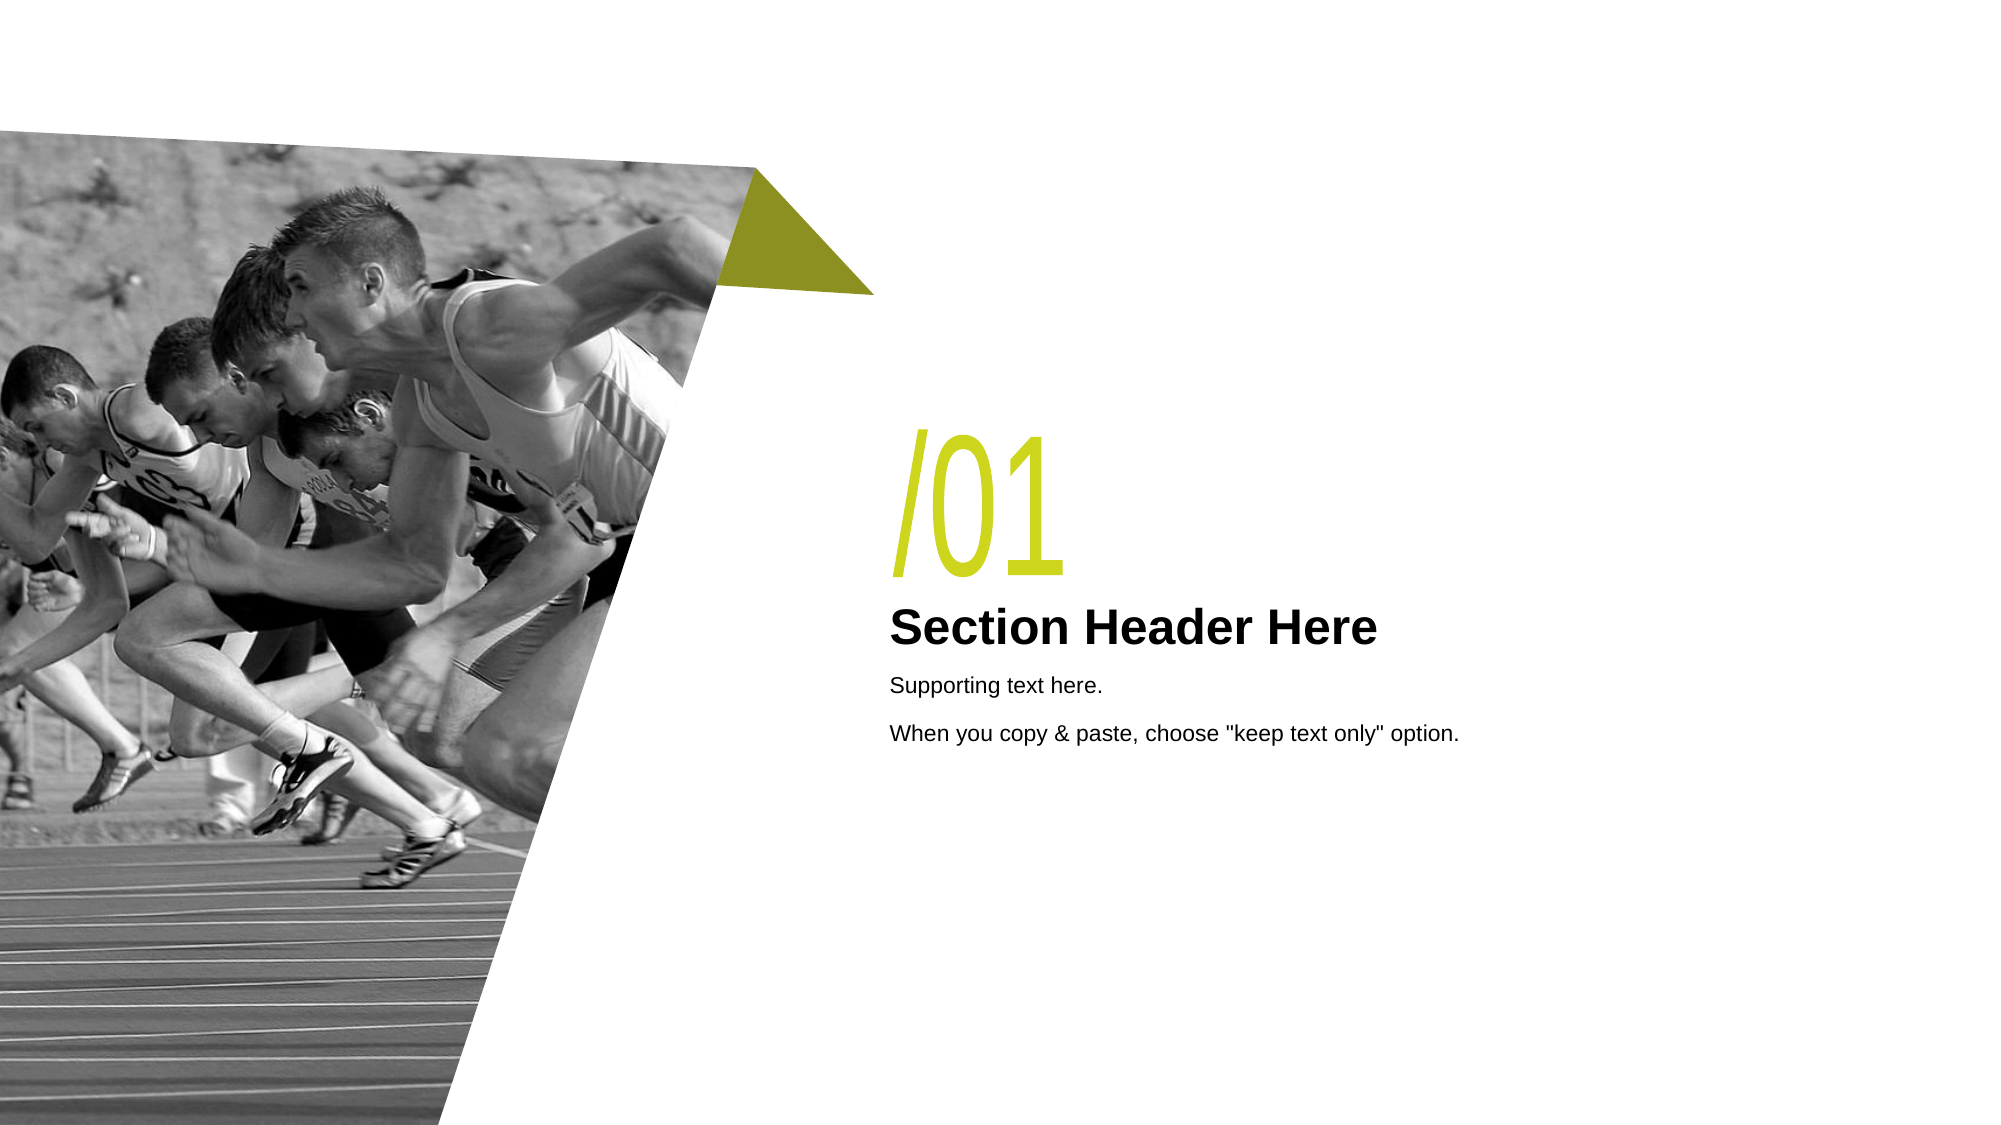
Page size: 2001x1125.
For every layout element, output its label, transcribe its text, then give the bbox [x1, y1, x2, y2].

title Section Header Here [874, 515, 1764, 662]
list Supporting text here. When you copy & paste, choose "keep text only" option. [874, 662, 1764, 830]
picture [0, 130, 755, 1125]
